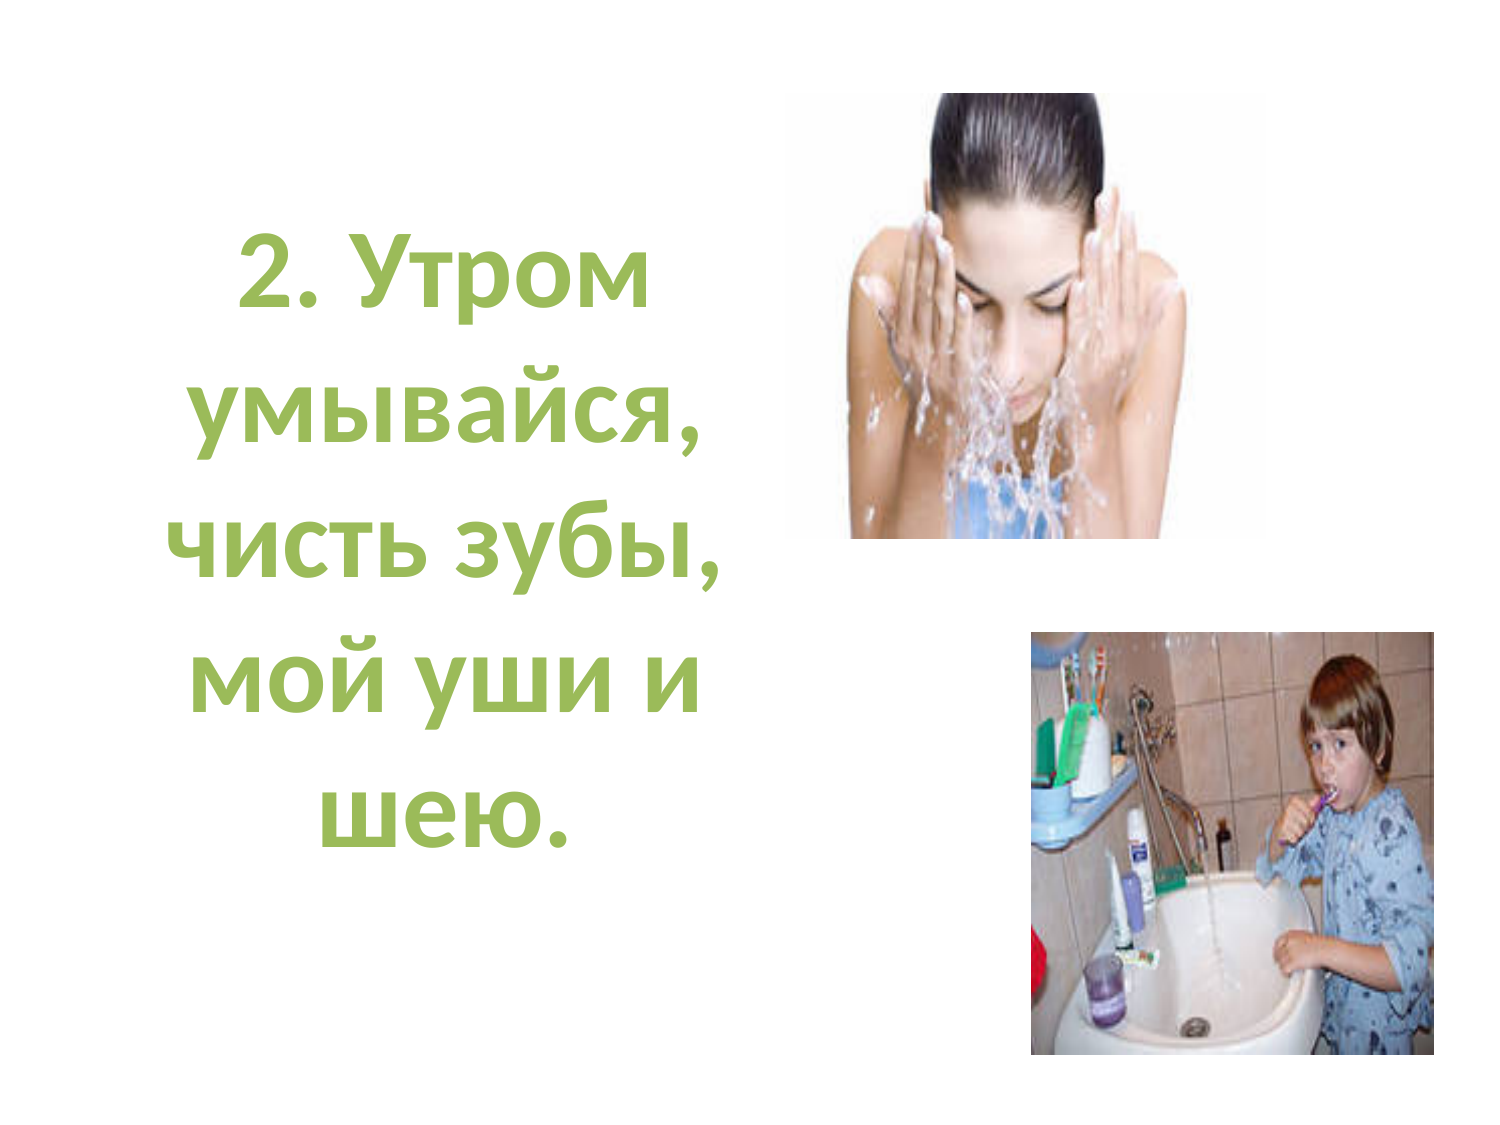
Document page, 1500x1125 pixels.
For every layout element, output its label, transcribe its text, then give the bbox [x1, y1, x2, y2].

picture [784, 93, 1266, 540]
picture [1031, 632, 1434, 1055]
text_box 2. Утром умывайся, чисть зубы, мой уши и шею. [93, 187, 797, 878]
